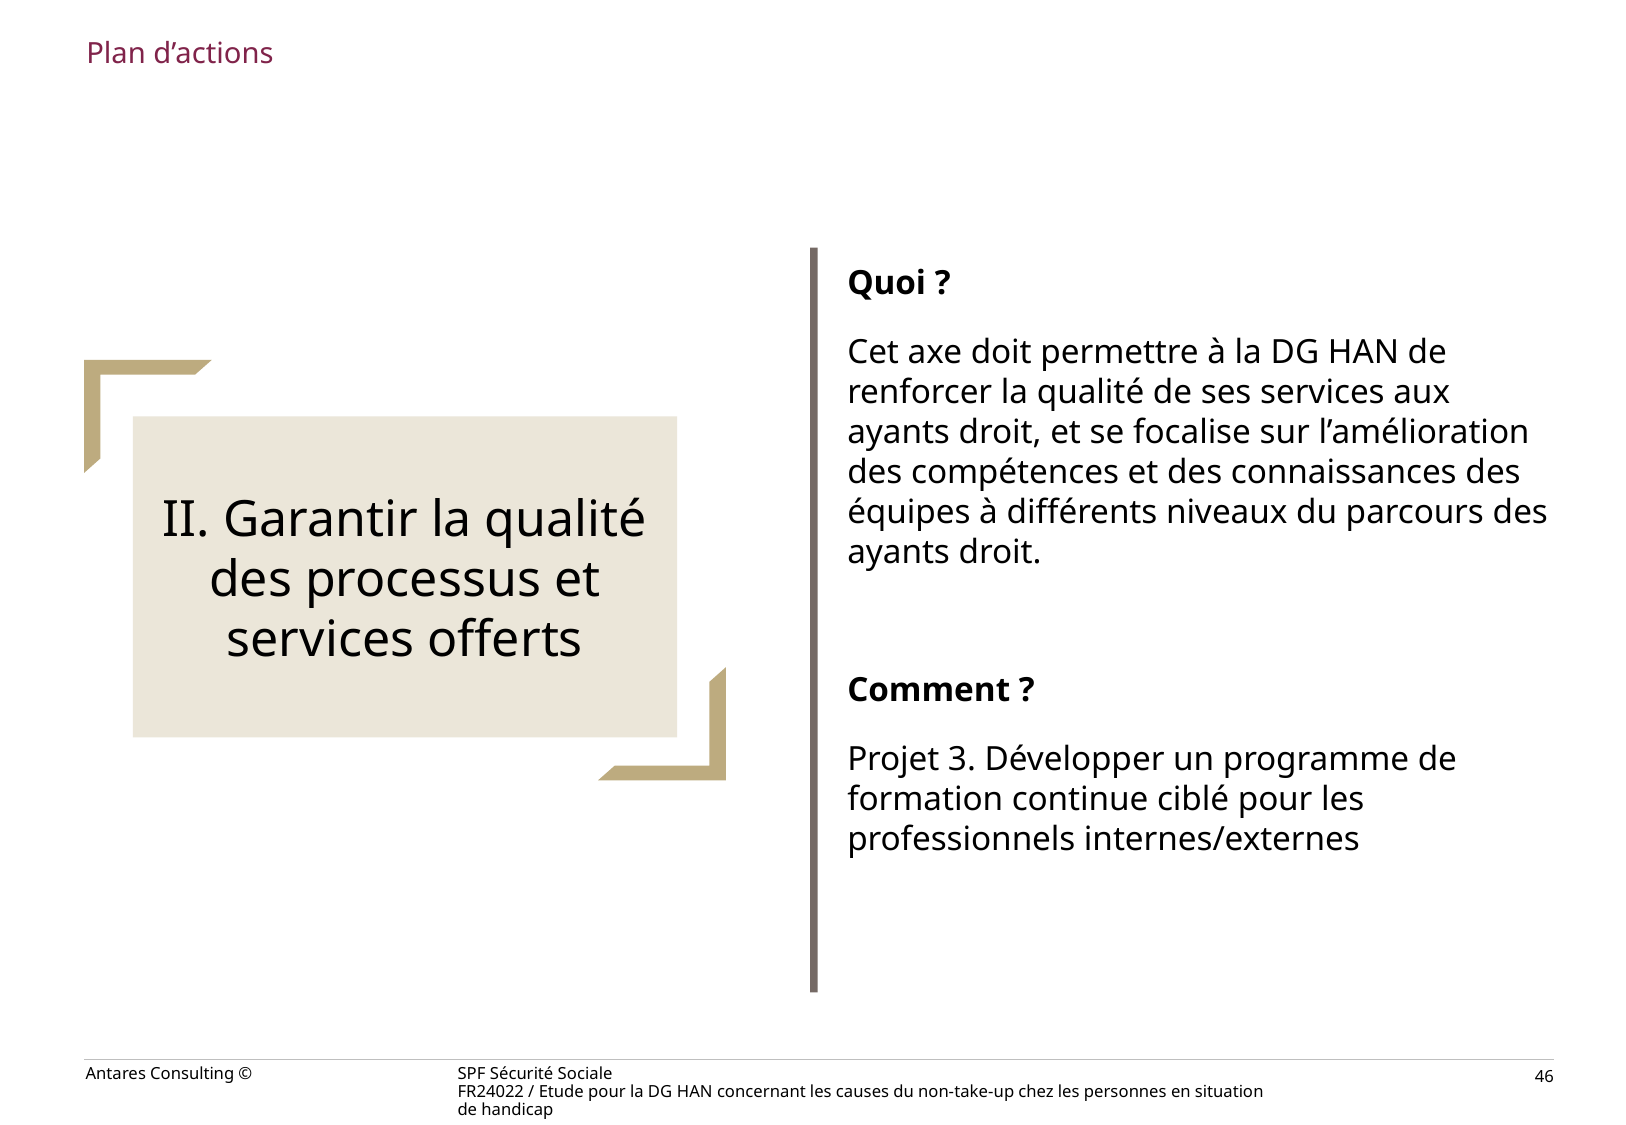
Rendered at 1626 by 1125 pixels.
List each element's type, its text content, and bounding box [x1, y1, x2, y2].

text_box [810, 247, 818, 993]
text_box [598, 667, 726, 781]
text_box II. Garantir la qualité des processus et services offerts [132, 416, 678, 738]
list Quoi ? Cet axe doit permettre à la DG HAN de renforcer la qualité de ses services aux ayants droit, et se focalise sur l’amélioration des compétences et des connaissances des équipes à différents niveaux du parcours des ayants droit. Comment ? Projet 3. Développer un programme de formation continue ciblé pour les professionnels internes/externes [847, 261, 1551, 824]
text_box [84, 359, 212, 473]
text_box Plan d’actions [86, 38, 1522, 70]
